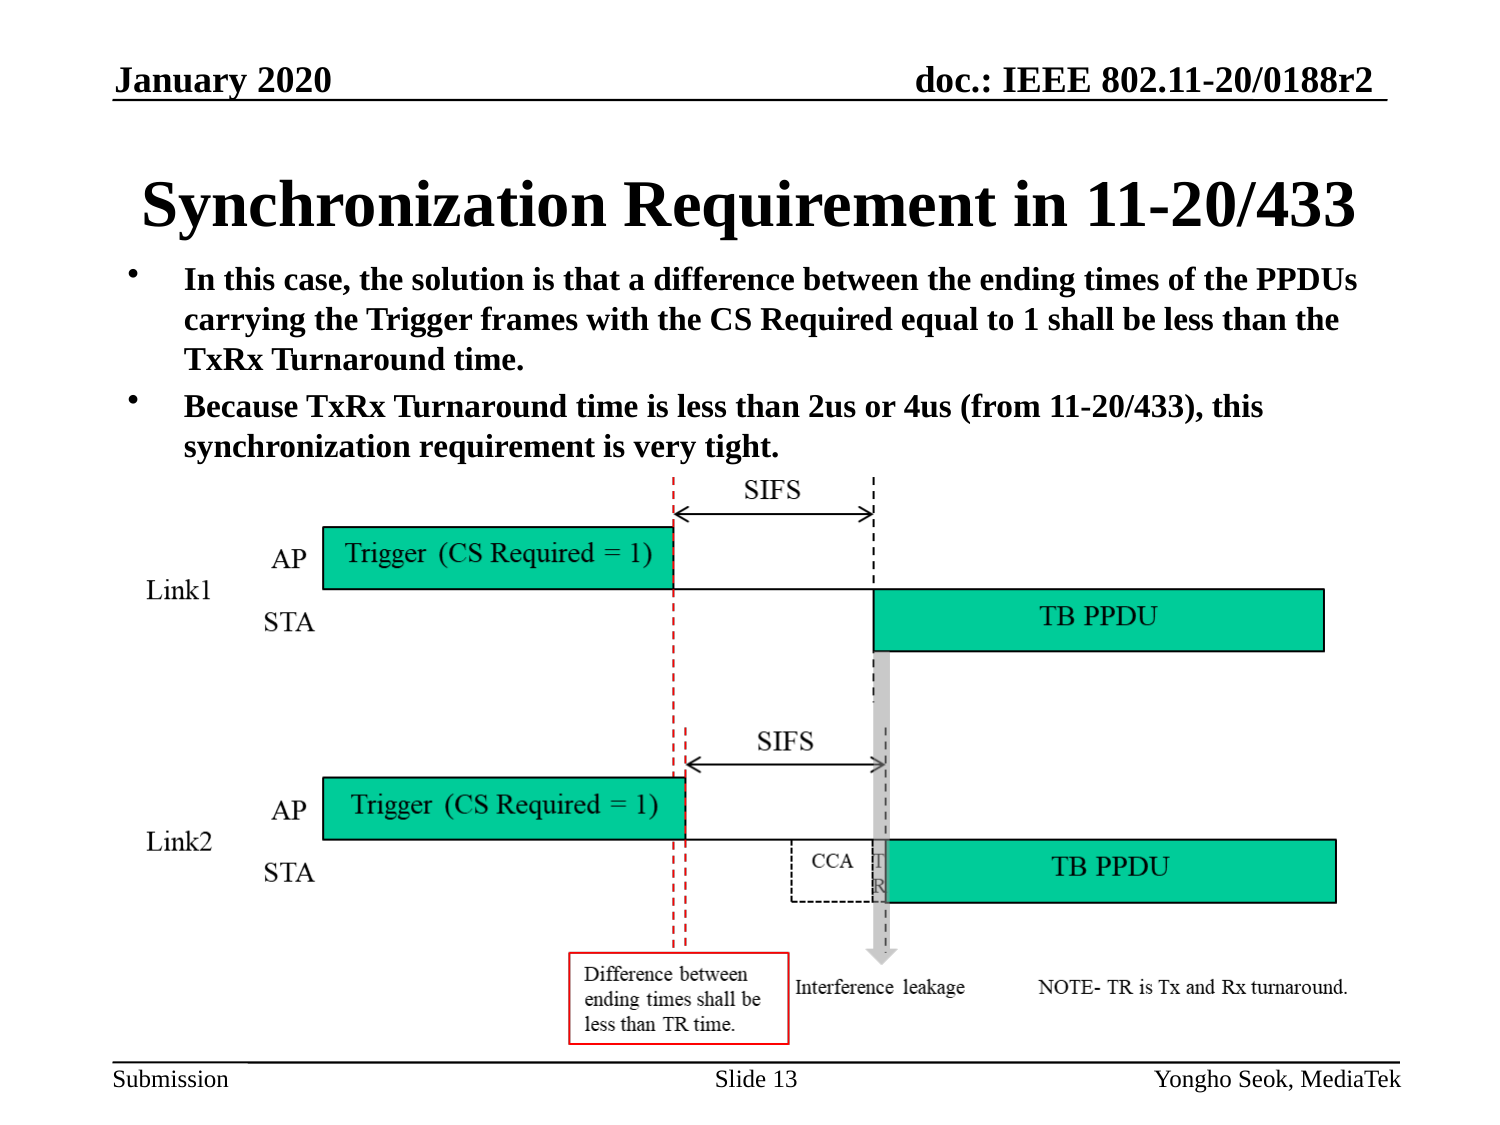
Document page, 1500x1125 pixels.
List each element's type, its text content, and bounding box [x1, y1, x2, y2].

list In this case, the solution is that a difference between the ending times of the PPDUs carrying the Trigger frames with the CS Required equal to 1 shall be less than the TxRx Turnaround time. Because TxRx Turnaround time is less than 2us or 4us (from 11-20/433), this synchronization requirement is very tight. [112, 249, 1388, 926]
slide_number Slide 13 [712, 1061, 800, 1093]
footer Yongho Seok, MediaTek [1150, 1061, 1402, 1093]
picture [128, 462, 1372, 1048]
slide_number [114, 54, 335, 101]
title Synchronization Requirement in 11-20/433 [0, 112, 1500, 288]
